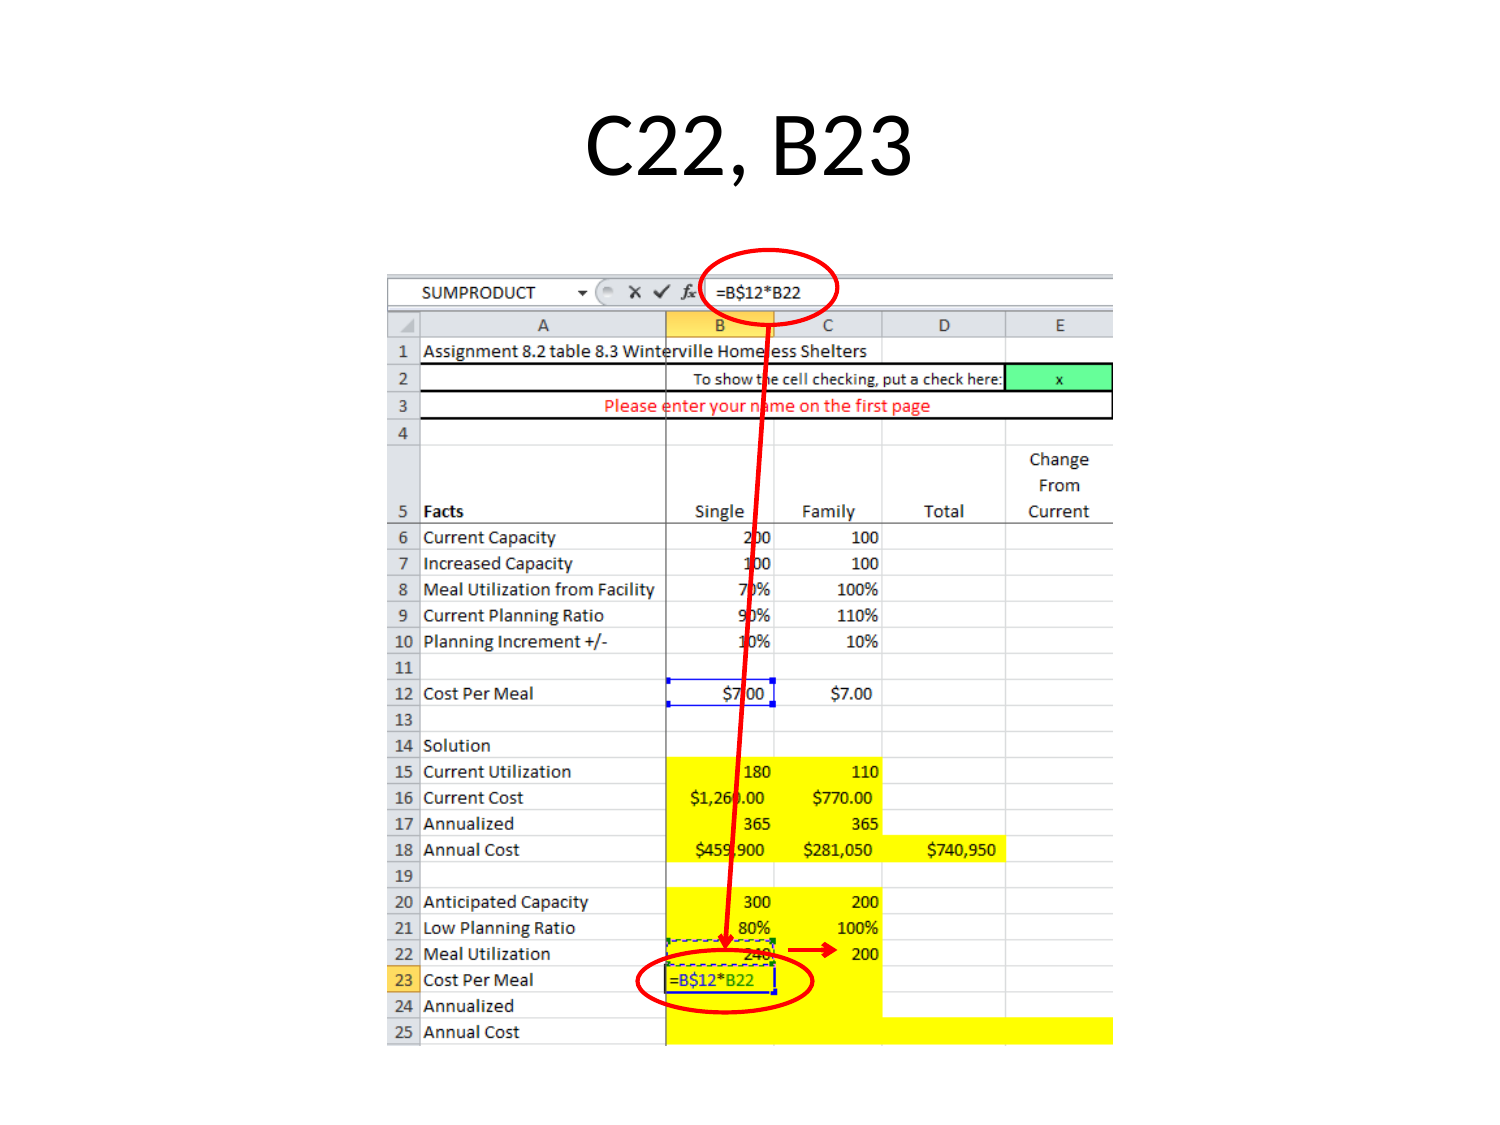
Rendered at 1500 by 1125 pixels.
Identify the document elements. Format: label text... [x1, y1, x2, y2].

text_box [724, 324, 769, 951]
text_box [702, 247, 835, 273]
title C22, B23 [75, 45, 1425, 233]
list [387, 274, 1113, 1047]
